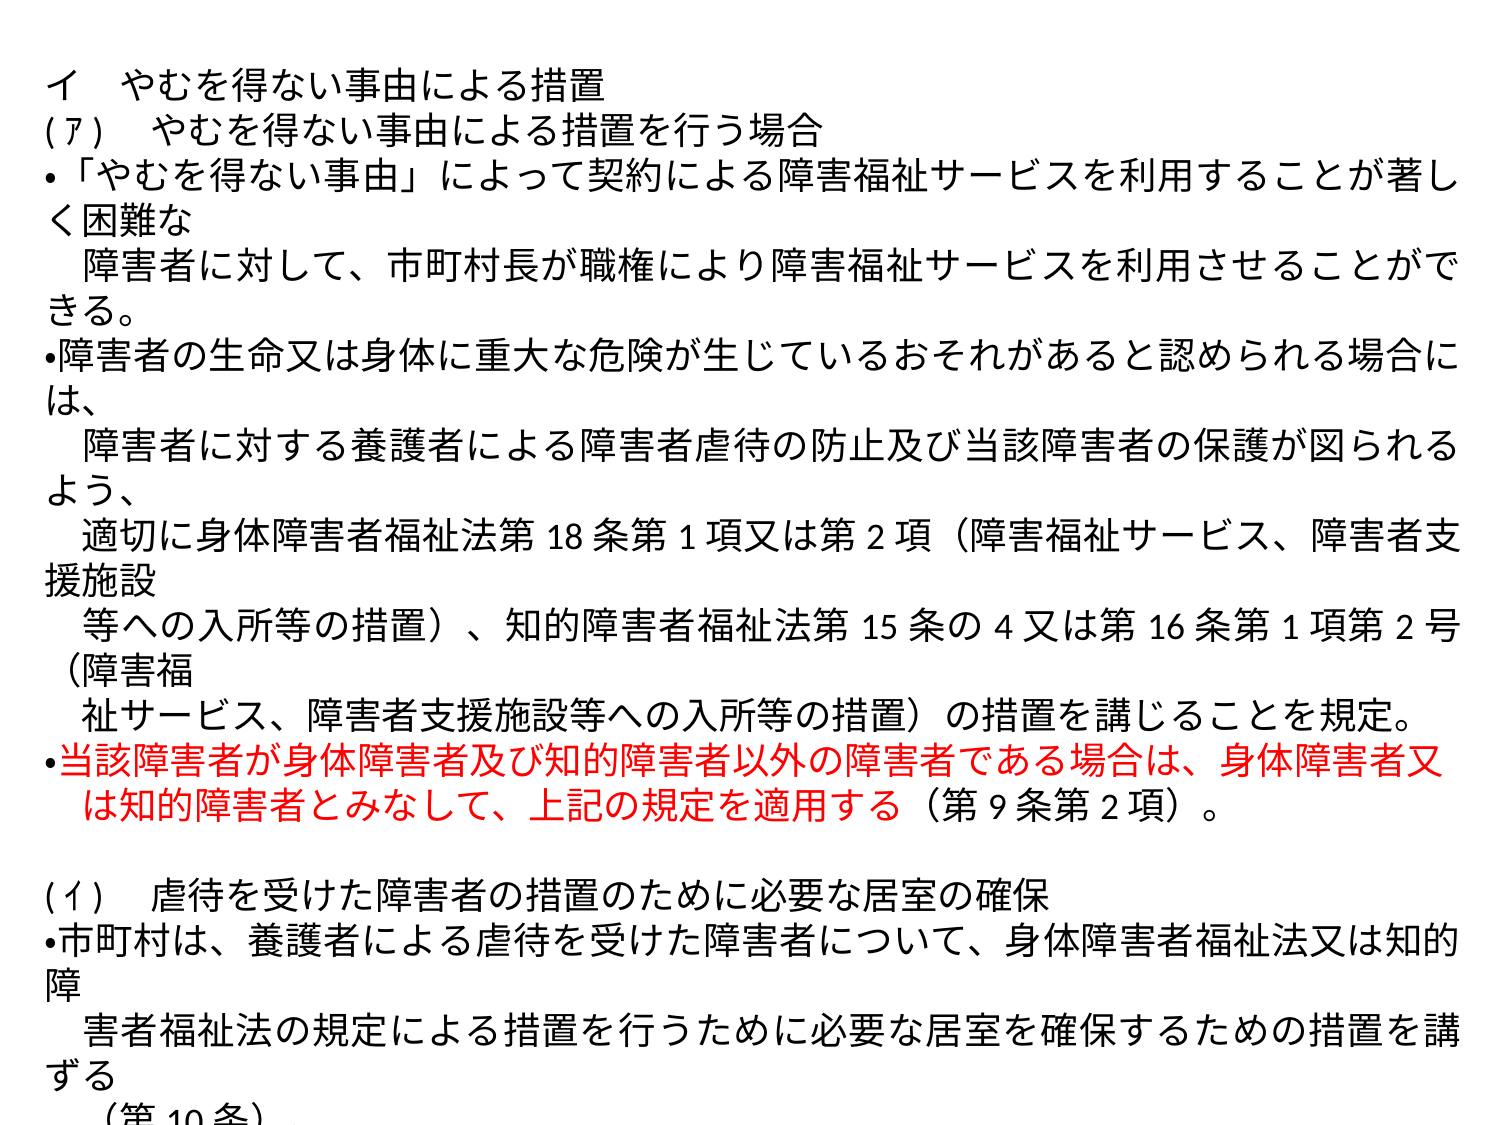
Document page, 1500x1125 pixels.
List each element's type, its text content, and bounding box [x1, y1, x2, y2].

text_box イ やむを得ない事由による措置 (ｱ) やむを得ない事由による措置を行う場合 ・「やむを得ない事由」によって契約による障害福祉サービスを利用することが著しく困難な 障害者に対して、市町村長が職権により障害福祉サービスを利用させることができる。 ・障害者の生命又は身体に重大な危険が生じているおそれがあると認められる場合には、 障害者に対する養護者による障害者虐待の防止及び当該障害者の保護が図られるよう、 適切に身体障害者福祉法第18条第1項又は第2項（障害福祉サービス、障害者支援施設 等への入所等の措置）、知的障害者福祉法第15条の4又は第16条第1項第2号（障害福 祉サービス、障害者支援施設等への入所等の措置）の措置を講じることを規定。 ・当該障害者が身体障害者及び知的障害者以外の障害者である場合は、身体障害者又 は知的障害者とみなして、上記の規定を適用する（第9条第2項）。 (ｲ) 虐待を受けた障害者の措置のために必要な居室の確保 ・市町村は、養護者による虐待を受けた障害者について、身体障害者福祉法又は知的障 害者福祉法の規定による措置を行うために必要な居室を確保するための措置を講ずる （第10条）。 ・障害者虐待防止対策支援事業の一時保護のための居室の確保等の活用など。 (ｳ) 面会の制限 ・「やむを得ない事由による措置」が採られた場合、市町村長や障害者支援施設等の長は、 虐待の防止や障害者の保護の観点から、養護者と障害者の面会を制限することができる （第13条）。 [29, 54, 1477, 1125]
